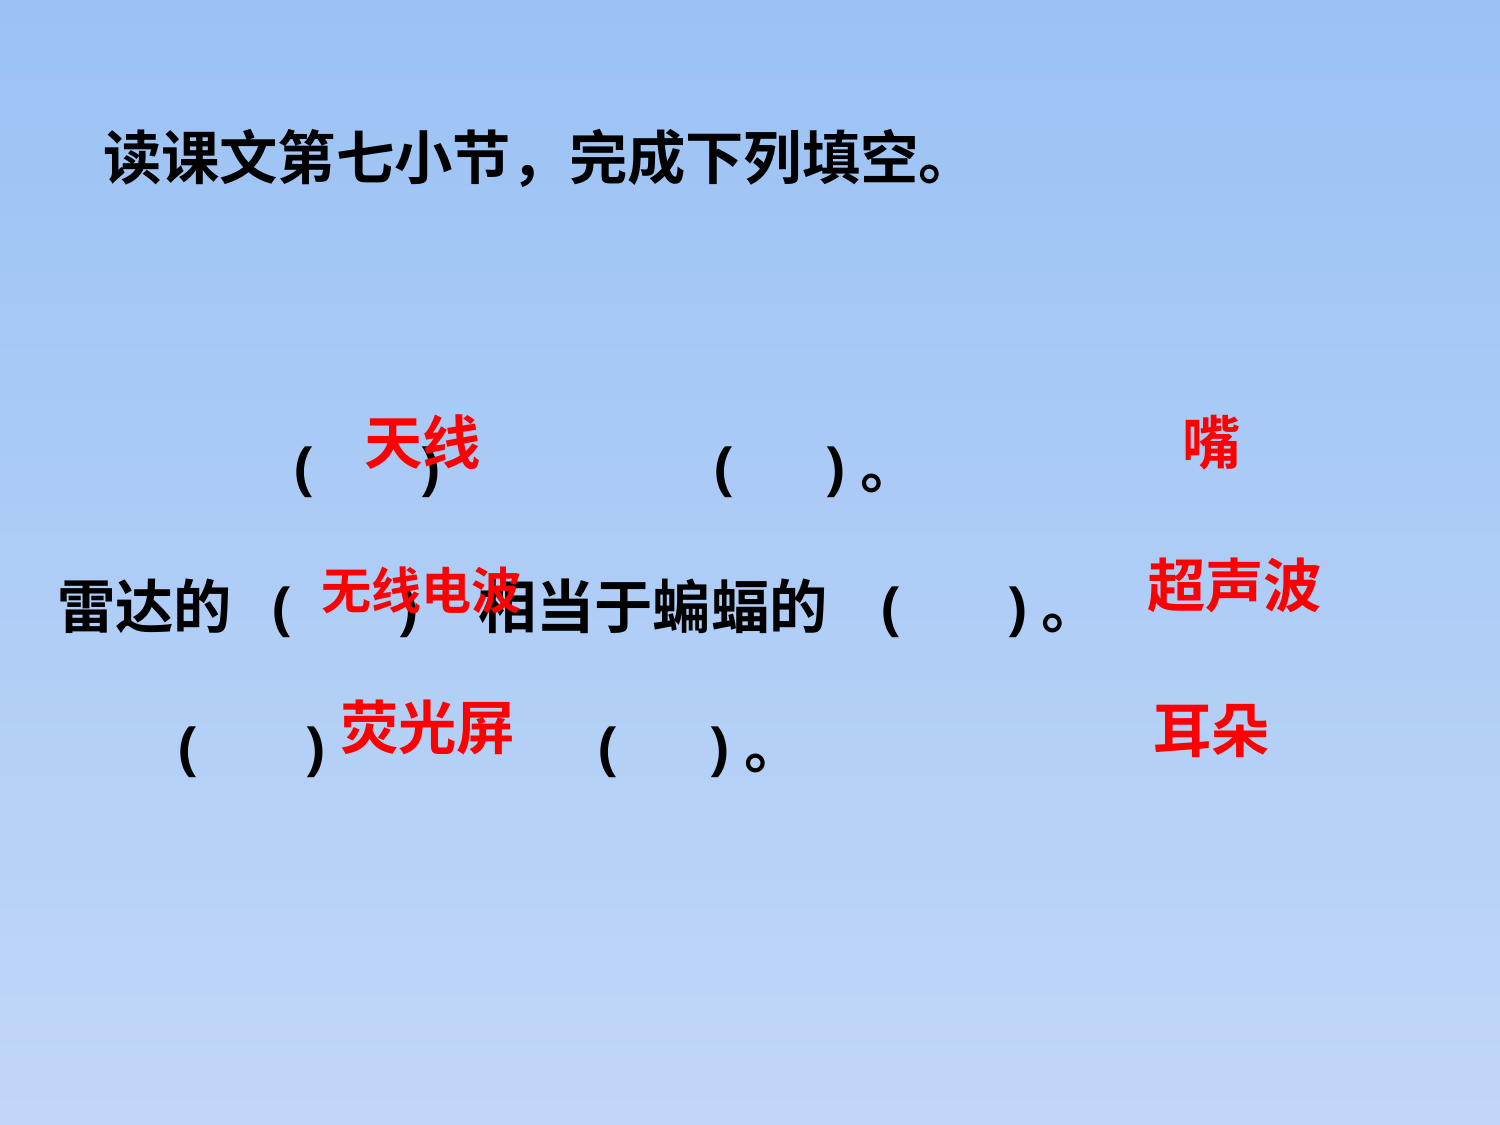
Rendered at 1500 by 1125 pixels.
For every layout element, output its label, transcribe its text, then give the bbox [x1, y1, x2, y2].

text_box 嘴 [1168, 399, 1334, 484]
text_box 荧光屏 [325, 683, 538, 769]
text_box 超声波 [1105, 541, 1353, 627]
text_box 耳朵 [1138, 686, 1305, 772]
text_box ( ) ( )。 雷达的 ( ) 相当于蝙蝠的 ( )。 ( ) ( )。 [42, 352, 1438, 788]
text_box 天线 [349, 399, 515, 484]
text_box 无线电波 [306, 552, 574, 627]
text_box 读课文第七小节，完成下列填空。 [88, 113, 1412, 199]
